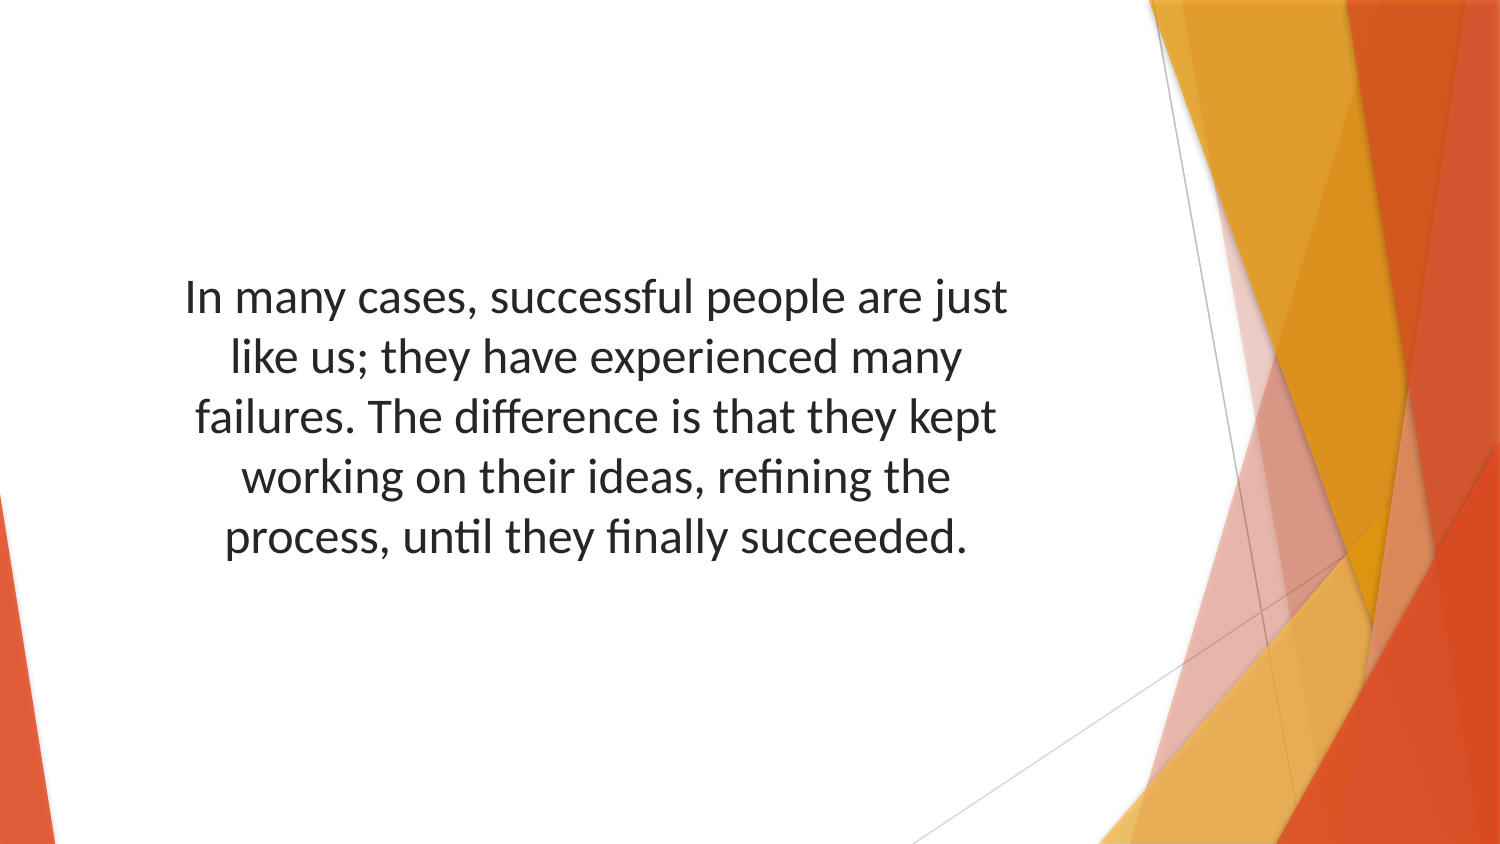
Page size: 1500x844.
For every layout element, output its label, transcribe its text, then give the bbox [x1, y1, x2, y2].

list In many cases, successful people are just like us; they have experienced many failures. The difference is that they kept working on their ideas, refining the process, until they finally succeeded. [159, 256, 1034, 576]
